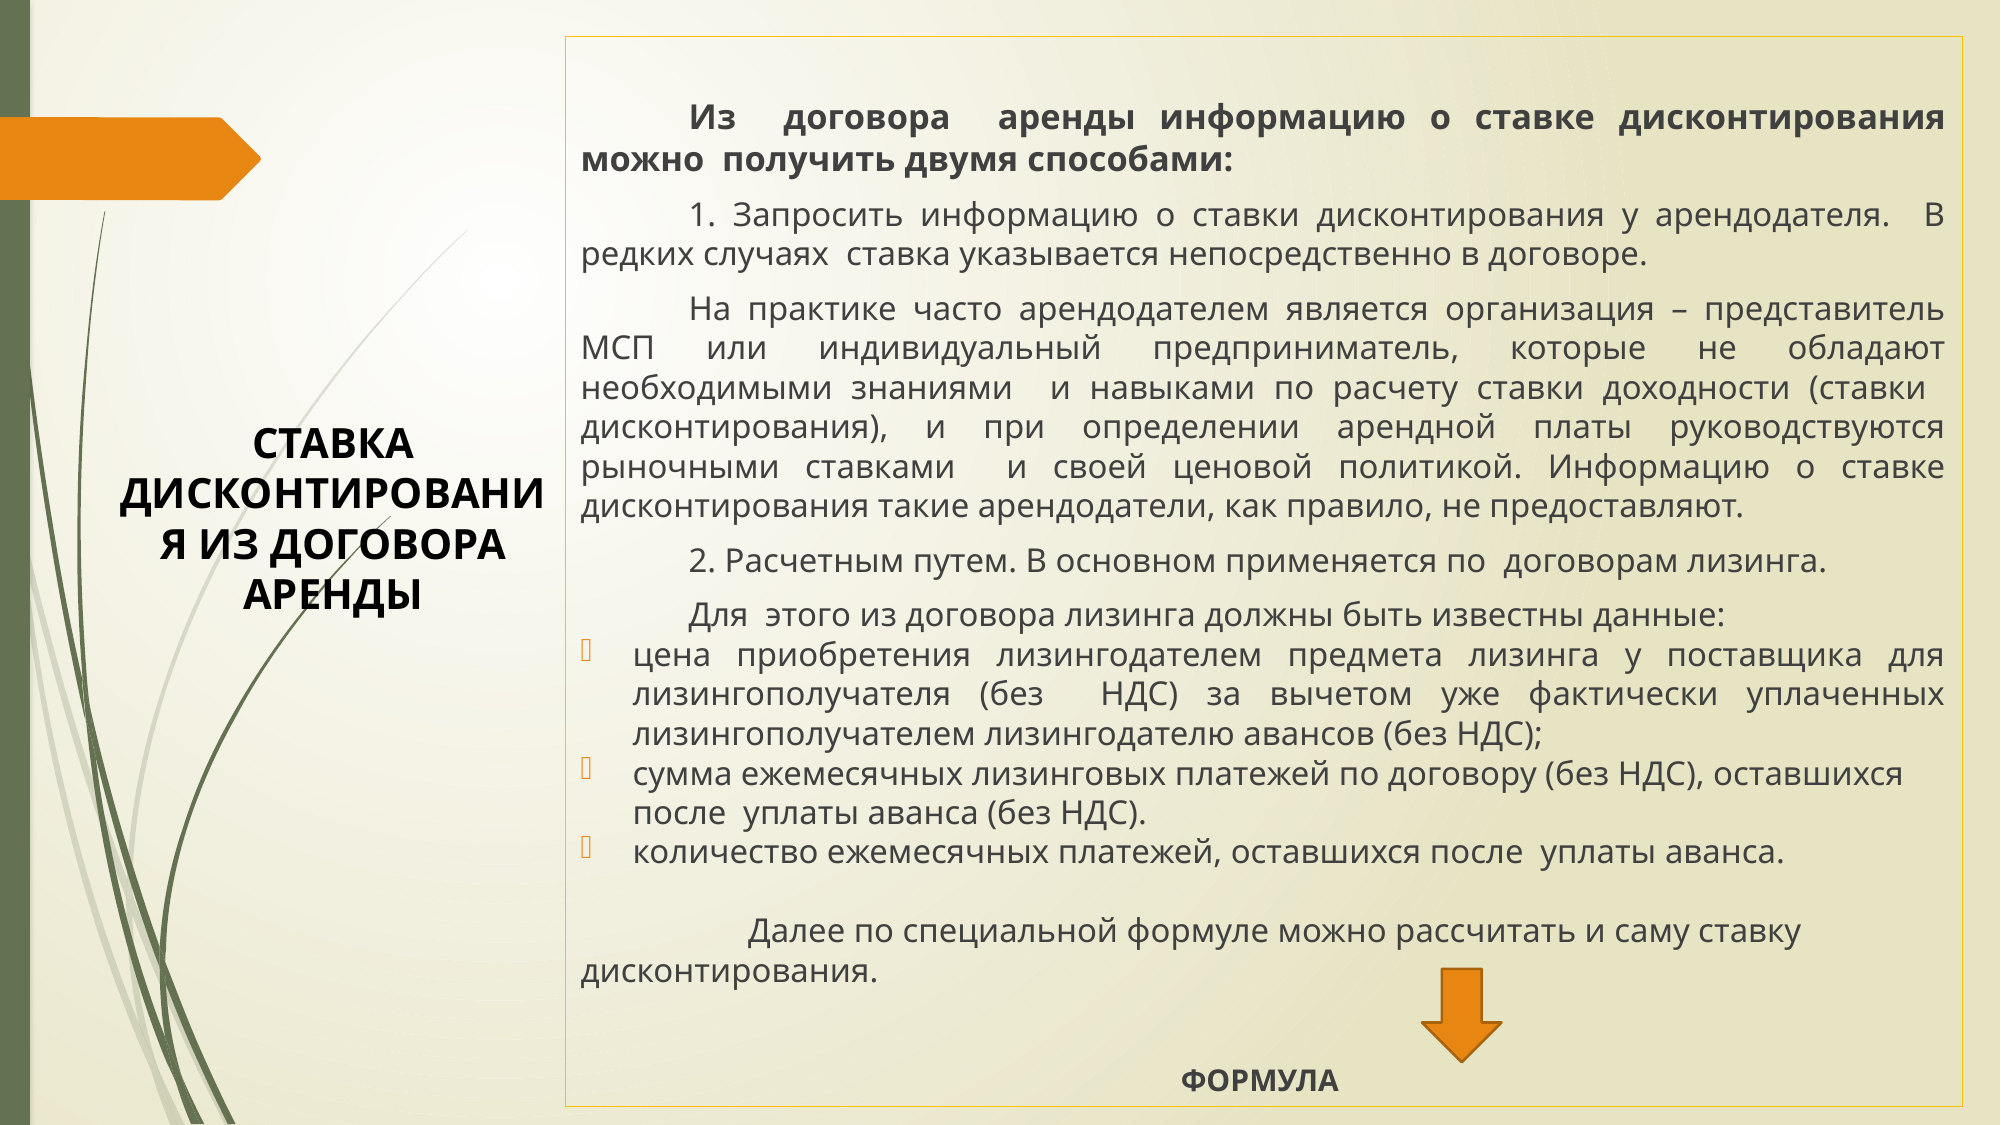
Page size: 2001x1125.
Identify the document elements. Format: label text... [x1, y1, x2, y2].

text_box [1420, 967, 1503, 1064]
list Ставка дисконтирования из договора аренды [100, 227, 566, 808]
list Из договора аренды информацию о ставке дисконтирования можно получить двумя способами: 1. Запросить информацию о ставки дисконтирования у арендодателя. В редких случаях ставка указывается непосредственно в договоре. На практике часто арендодателем является организация – представитель МСП или индивидуальный предприниматель, которые не обладают необходимыми знаниями и навыками по расчету ставки доходности (ставки дисконтирования), и при определении арендной платы руководствуются рыночными ставками и своей ценовой политикой. Информацию о ставке дисконтирования такие арендодатели, как правило, не предоставляют. 2. Расчетным путем. В основном применяется по договорам лизинга. Для этого из договора лизинга должны быть известны данные: цена приобретения лизингодателем предмета лизинга у поставщика для лизингополучателя (без НДС) за вычетом уже фактически уплаченных лизингополучателем лизингодателю авансов (без НДС); сумма ежемесячных лизинговых платежей по договору (без НДС), оставшихся после уплаты аванса (без НДС). количество ежемесячных платежей, оставшихся после уплаты аванса. Далее по специальной формуле можно рассчитать и саму ставку дисконтирования. ФОРМУЛА [565, 36, 1963, 1107]
